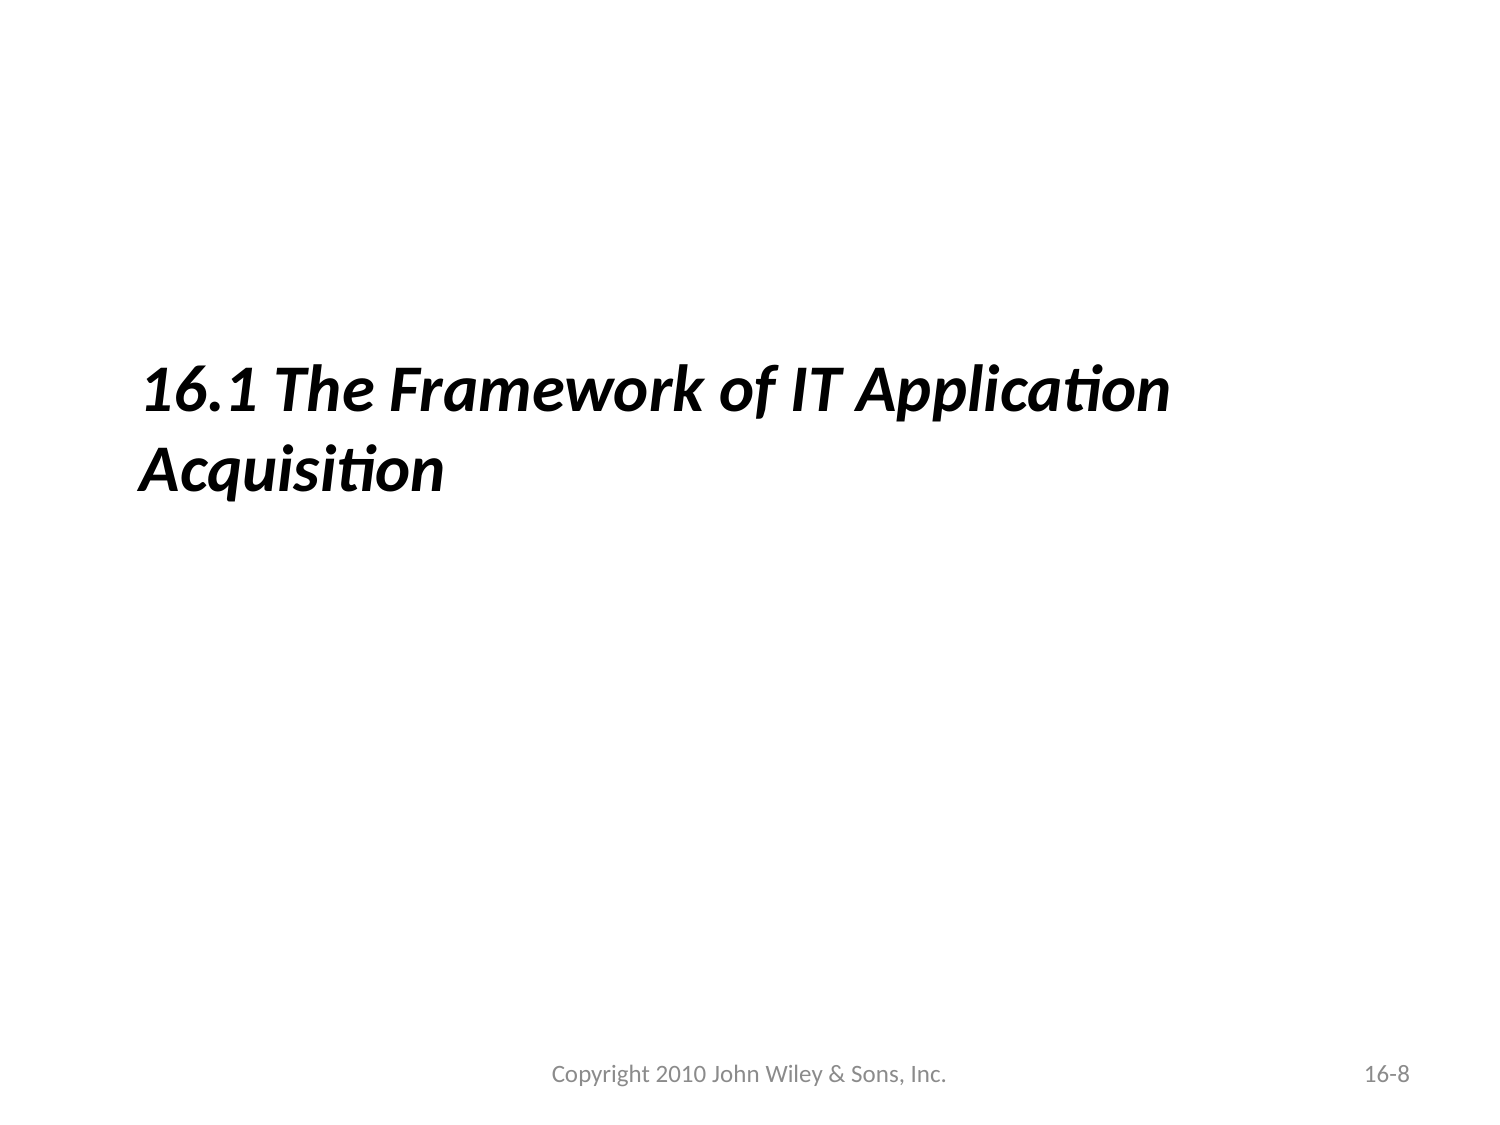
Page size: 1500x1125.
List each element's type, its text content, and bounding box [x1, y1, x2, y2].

text_box 16.1 The Framework of IT Application Acquisition [125, 337, 1425, 513]
footer Copyright 2010 John Wiley & Sons, Inc. [512, 1042, 988, 1103]
slide_number 16-8 [1074, 1042, 1425, 1103]
